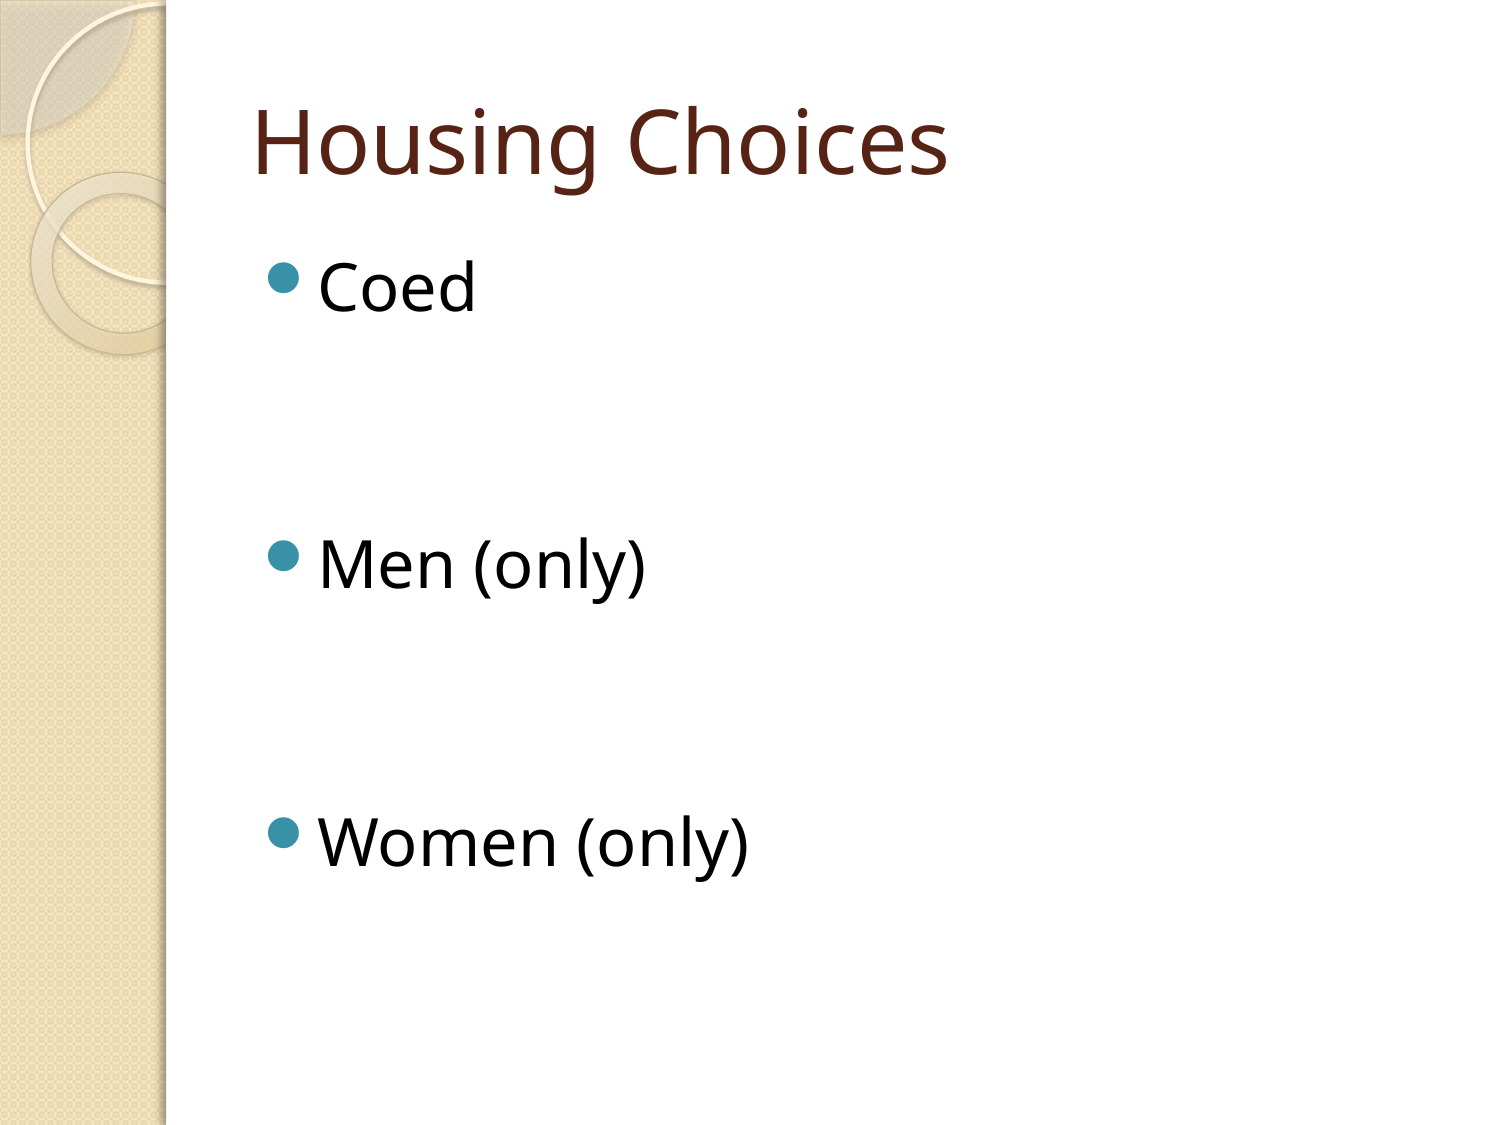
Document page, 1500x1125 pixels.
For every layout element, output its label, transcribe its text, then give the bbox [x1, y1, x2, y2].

title Housing Choices [235, 45, 1466, 233]
list Coed Men (only) Women (only) [235, 237, 1466, 1025]
